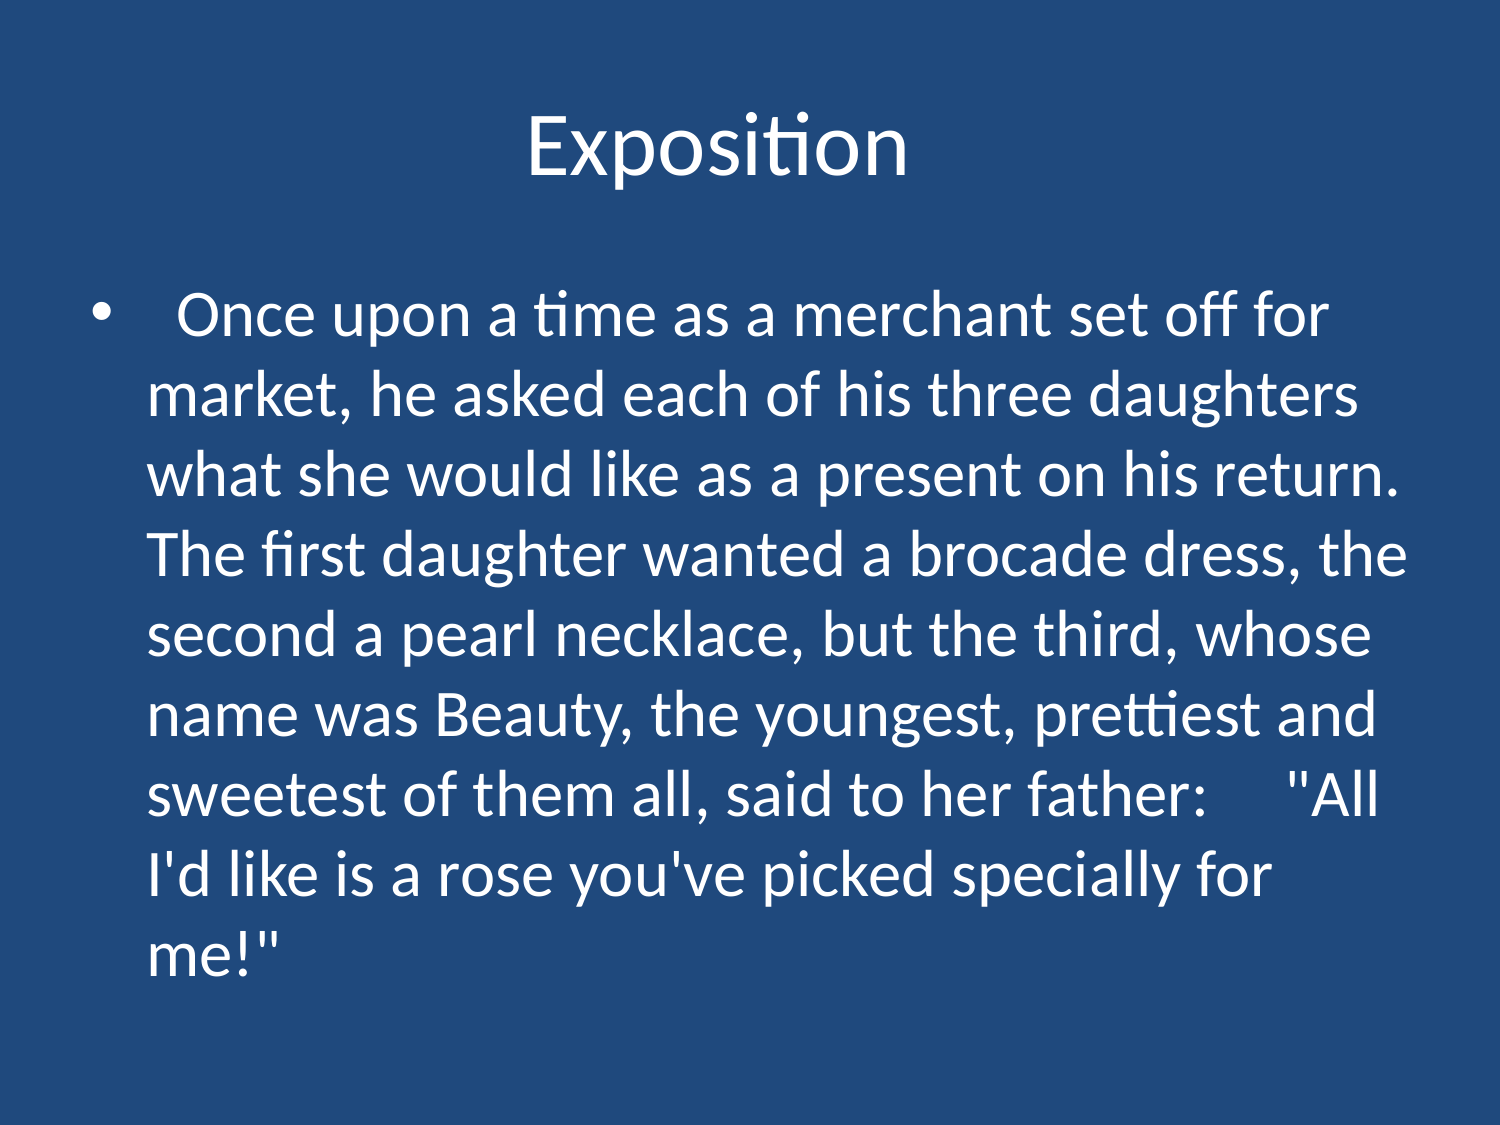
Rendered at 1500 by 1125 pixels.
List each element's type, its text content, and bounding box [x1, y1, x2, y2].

title Exposition [75, 45, 1425, 233]
list Once upon a time as a merchant set off for market, he asked each of his three daughters what she would like as a present on his return. The first daughter wanted a brocade dress, the second a pearl necklace, but the third, whose name was Beauty, the youngest, prettiest and sweetest of them all, said to her father: "All I'd like is a rose you've picked specially for me!" [75, 262, 1425, 1005]
